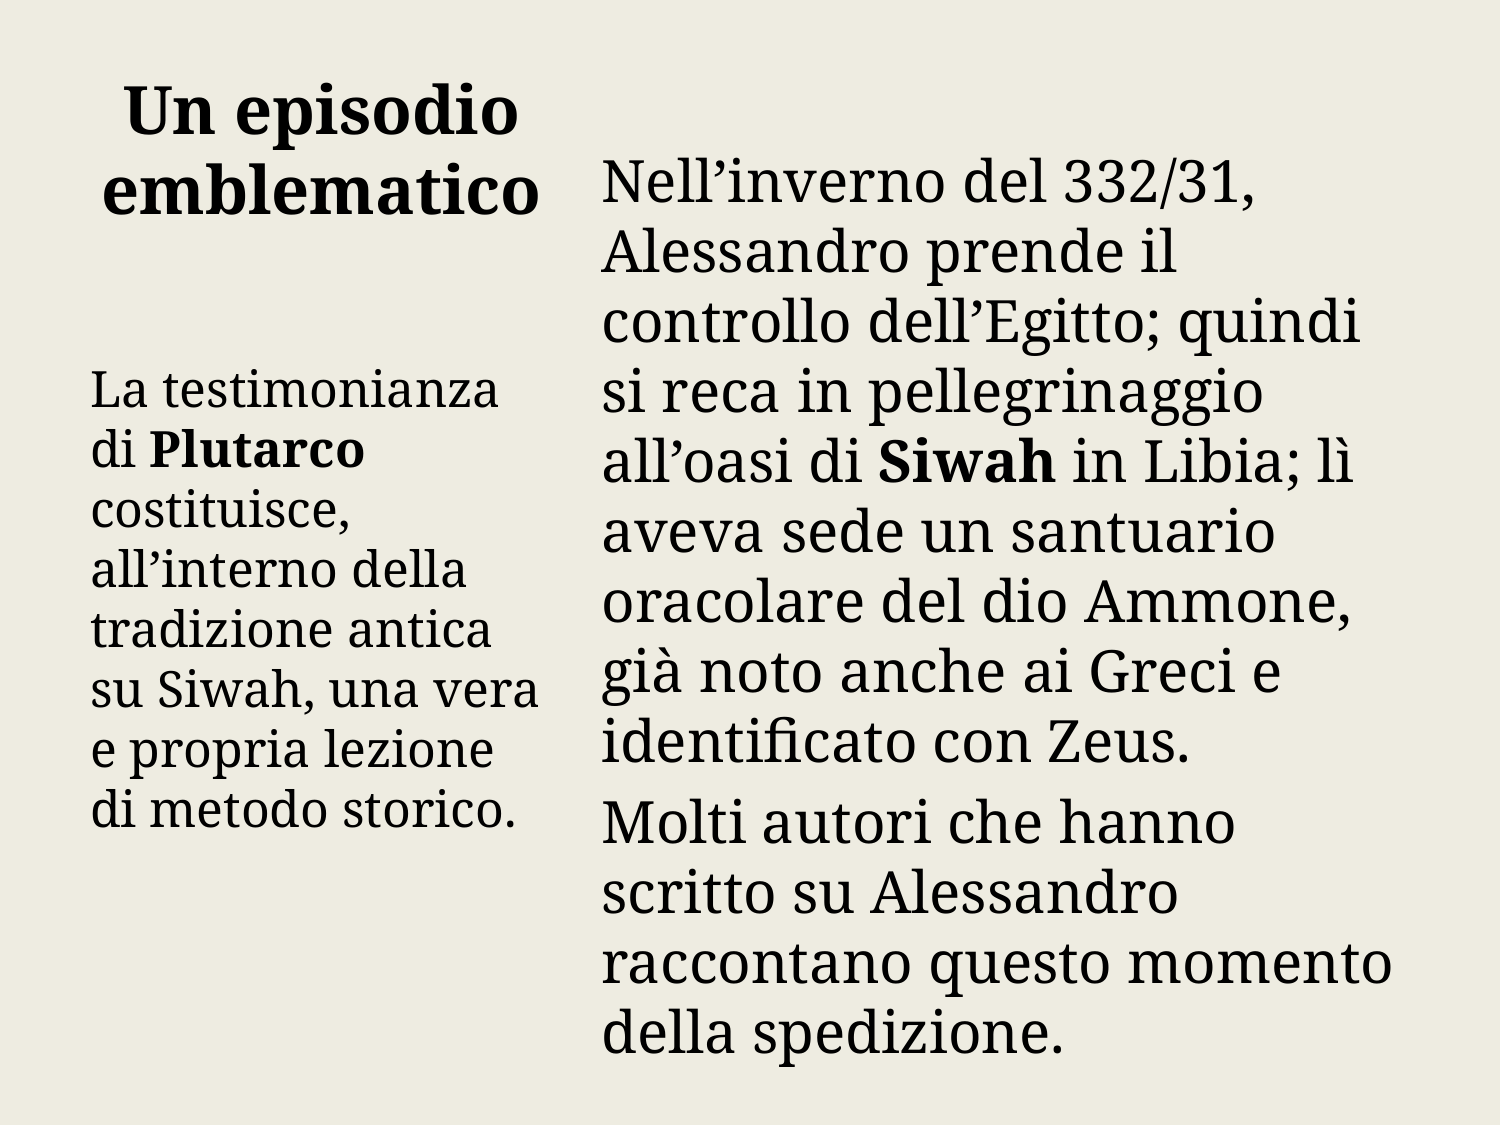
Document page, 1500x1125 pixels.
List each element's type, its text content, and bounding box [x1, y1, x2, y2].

title Un episodio emblematico [75, 44, 569, 235]
list La testimonianza di Plutarco costituisce, all’interno della tradizione antica su Siwah, una vera e propria lezione di metodo storico. [75, 235, 569, 1005]
list Nell’inverno del 332/31, Alessandro prende il controllo dell’Egitto; quindi si reca in pellegrinaggio all’oasi di Siwah in Libia; lì aveva sede un santuario oracolare del dio Ammone, già noto anche ai Greci e identificato con Zeus. Molti autori che hanno scritto su Alessandro raccontano questo momento della spedizione. [586, 44, 1425, 1005]
